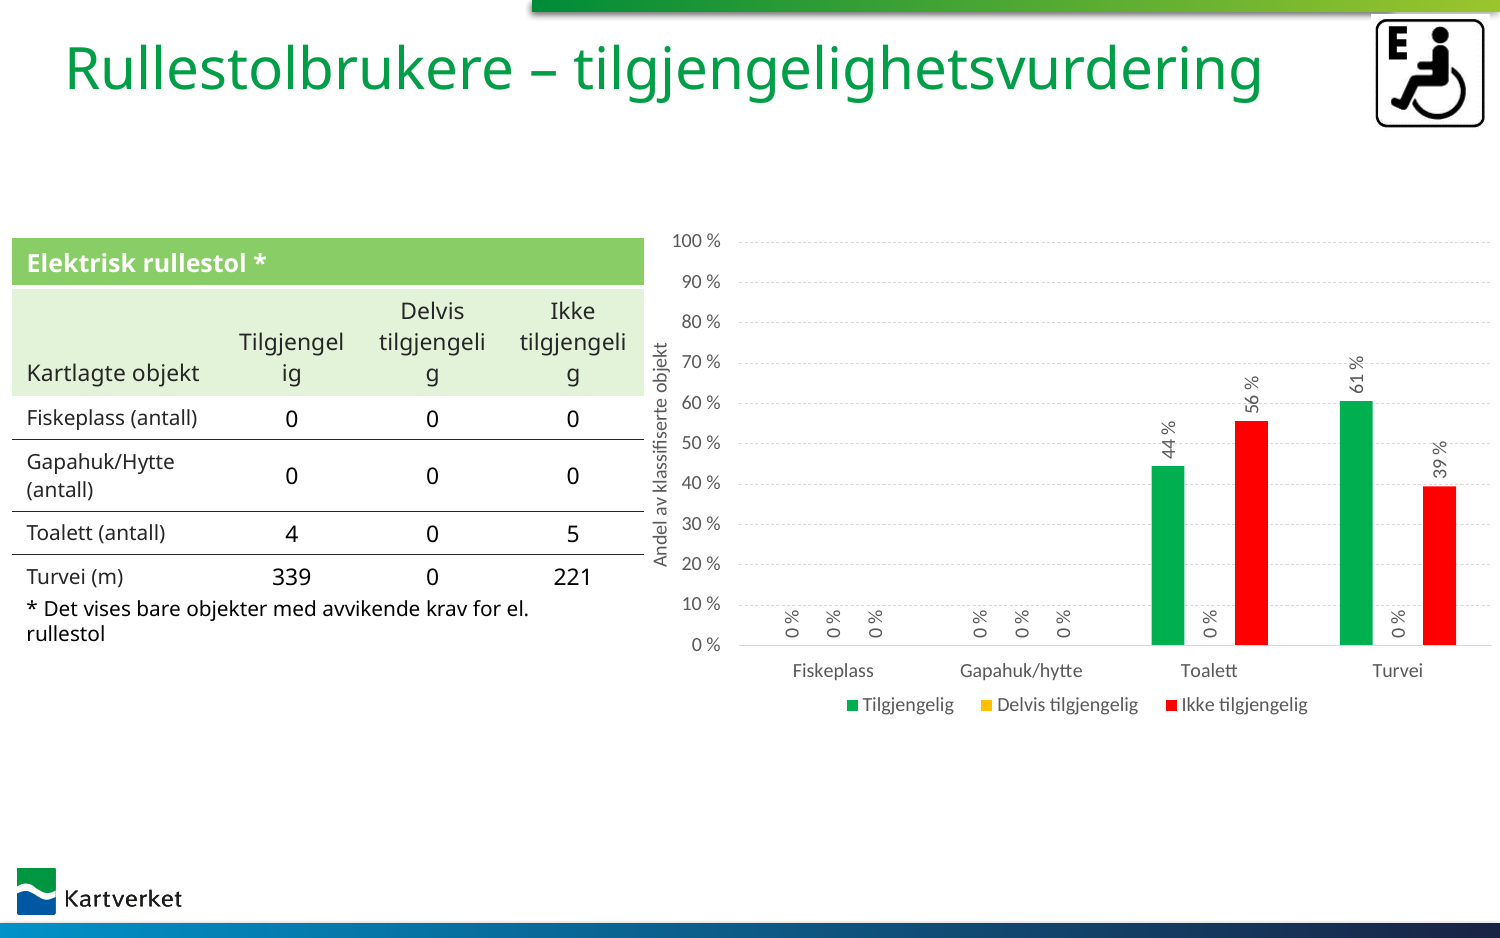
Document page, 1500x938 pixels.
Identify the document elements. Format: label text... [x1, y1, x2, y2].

table_cell 0 [222, 440, 362, 511]
table_cell 0 [362, 440, 503, 511]
table_cell Toalett (antall) [12, 512, 222, 554]
table_cell 0 [503, 396, 638, 439]
table_cell 0 [362, 512, 503, 554]
table_cell Gapahuk/Hytte (antall) [12, 440, 222, 511]
table_header Elektrisk rullestol * [12, 238, 638, 285]
text_box * Det vises bare objekter med avvikende krav for el. rullestol [11, 588, 597, 653]
table_cell 5 [503, 512, 638, 554]
table_cell 0 [222, 396, 362, 439]
text_box Rullestolbrukere – tilgjengelighetsvurdering [49, 12, 1372, 109]
table_cell 0 [503, 440, 638, 511]
table_cell Turvei (m) [12, 555, 222, 588]
table_cell Fiskeplass (antall) [12, 396, 222, 439]
table_cell Ikke tilgjengelig [503, 289, 638, 396]
table_cell 339 [222, 555, 362, 588]
table_cell 0 [362, 555, 503, 588]
table_cell Delvis tilgjengelig [362, 289, 503, 396]
table_cell 0 [362, 396, 503, 439]
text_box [1371, 13, 1491, 133]
table_cell 4 [222, 512, 362, 554]
table_cell 221 [503, 555, 638, 598]
picture [643, 218, 1500, 728]
table_cell Tilgjengelig [222, 289, 362, 396]
table_cell Kartlagte objekt [12, 289, 222, 396]
